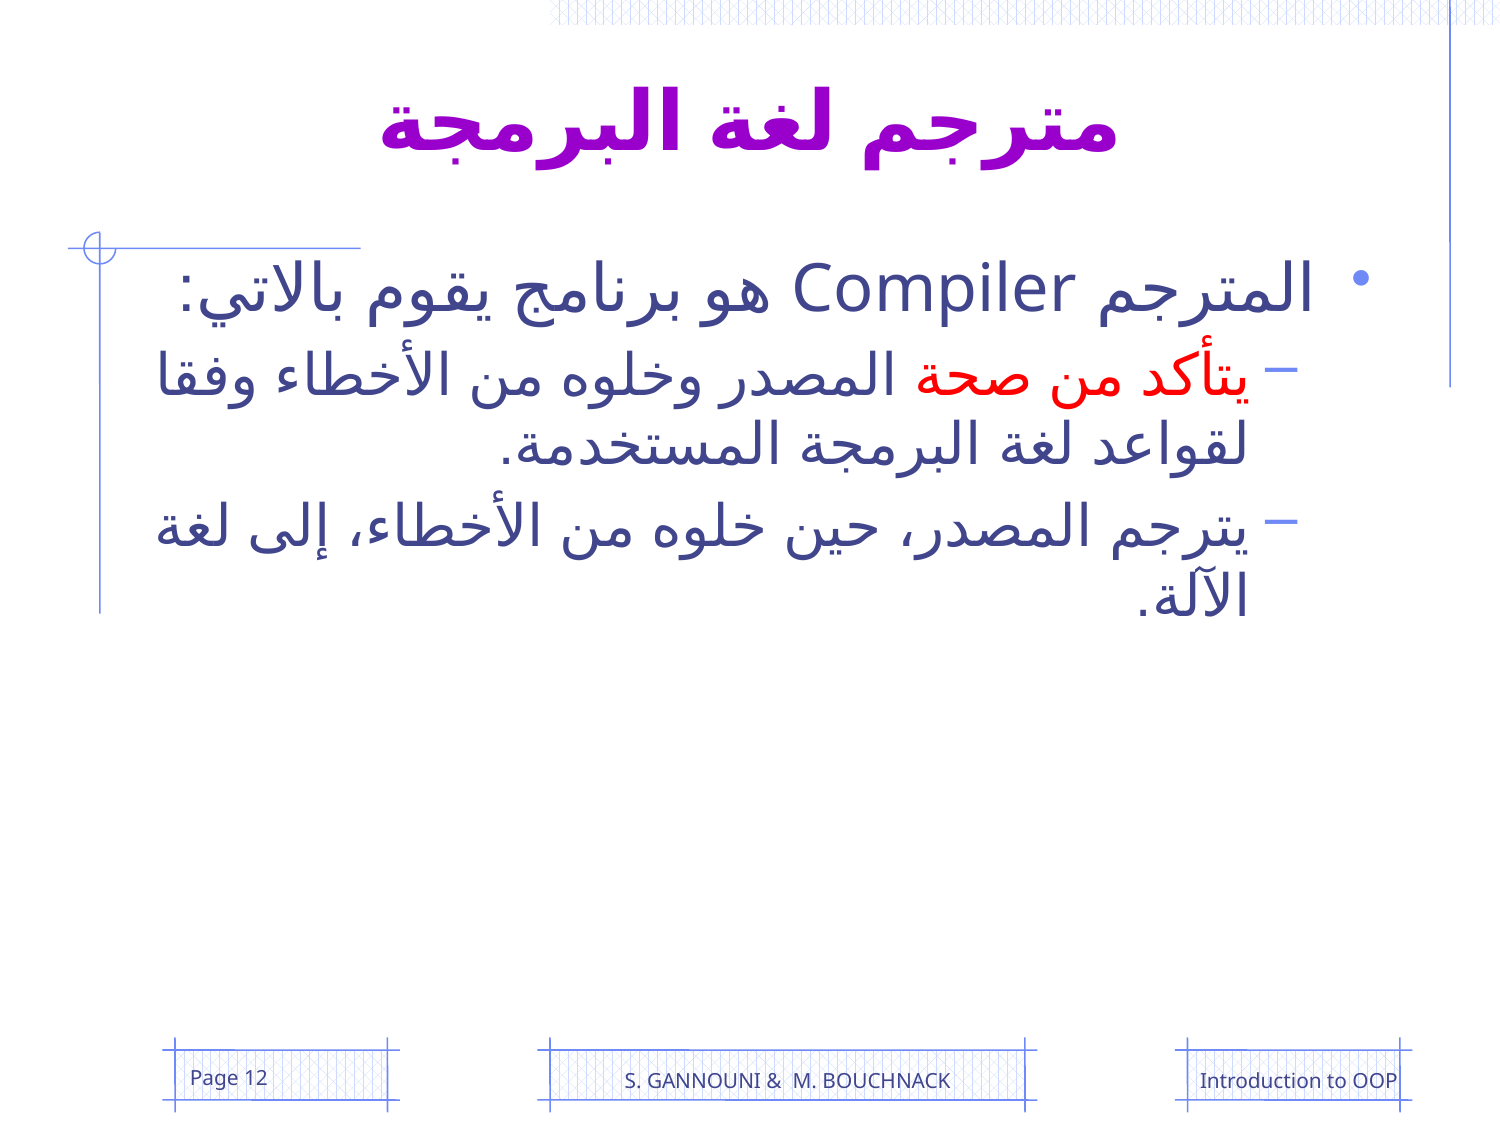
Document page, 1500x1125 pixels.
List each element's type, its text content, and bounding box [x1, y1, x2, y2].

title مترجم لغة البرمجة [0, 24, 1500, 176]
slide_number Page 12 [174, 1024, 488, 1101]
footer S. GANNOUNI & M. BOUCHNACK [549, 1024, 1026, 1101]
slide_number Introduction to OOP [1099, 1024, 1413, 1101]
list المترجم Compiler هو برنامج يقوم بالاتي: يتأكد من صحة المصدر وخلوه من الأخطاء وفقا لقواعد لغة البرمجة المستخدمة. يترجم المصدر، حين خلوه من الأخطاء، إلى لغة الآلة. [124, 237, 1388, 838]
